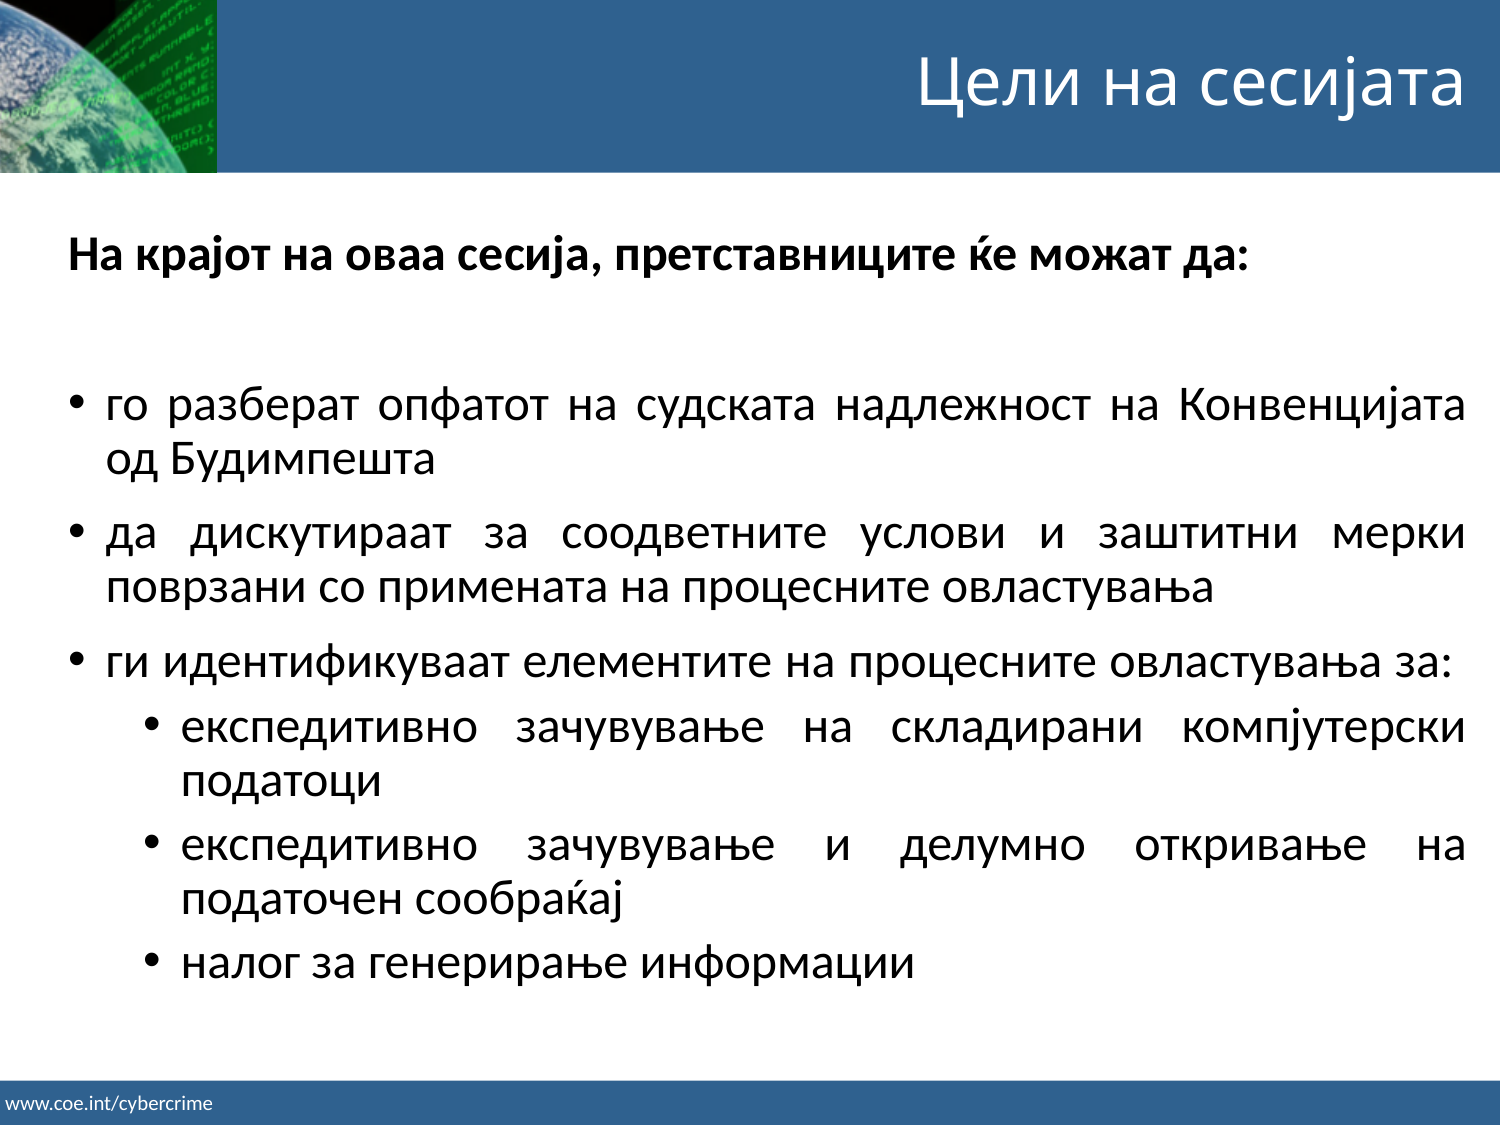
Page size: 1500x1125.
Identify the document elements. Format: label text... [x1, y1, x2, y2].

picture [0, 1, 217, 173]
list На крајот на оваа сесија, претставниците ќе можат да: го разберат опфатот на судската надлежност на Конвенцијата од Будимпешта да дискутираат за соодветните услови и заштитни мерки поврзани со примената на процесните овластувања ги идентификуваат елементите на процесните овластувања за: експедитивно зачувување на складирани компјутерски податоци експедитивно зачувување и делумно откривање на податочен сообраќај налог за генерирање информации [53, 219, 1483, 1080]
text_box Цели на сесијата [230, 31, 1483, 127]
